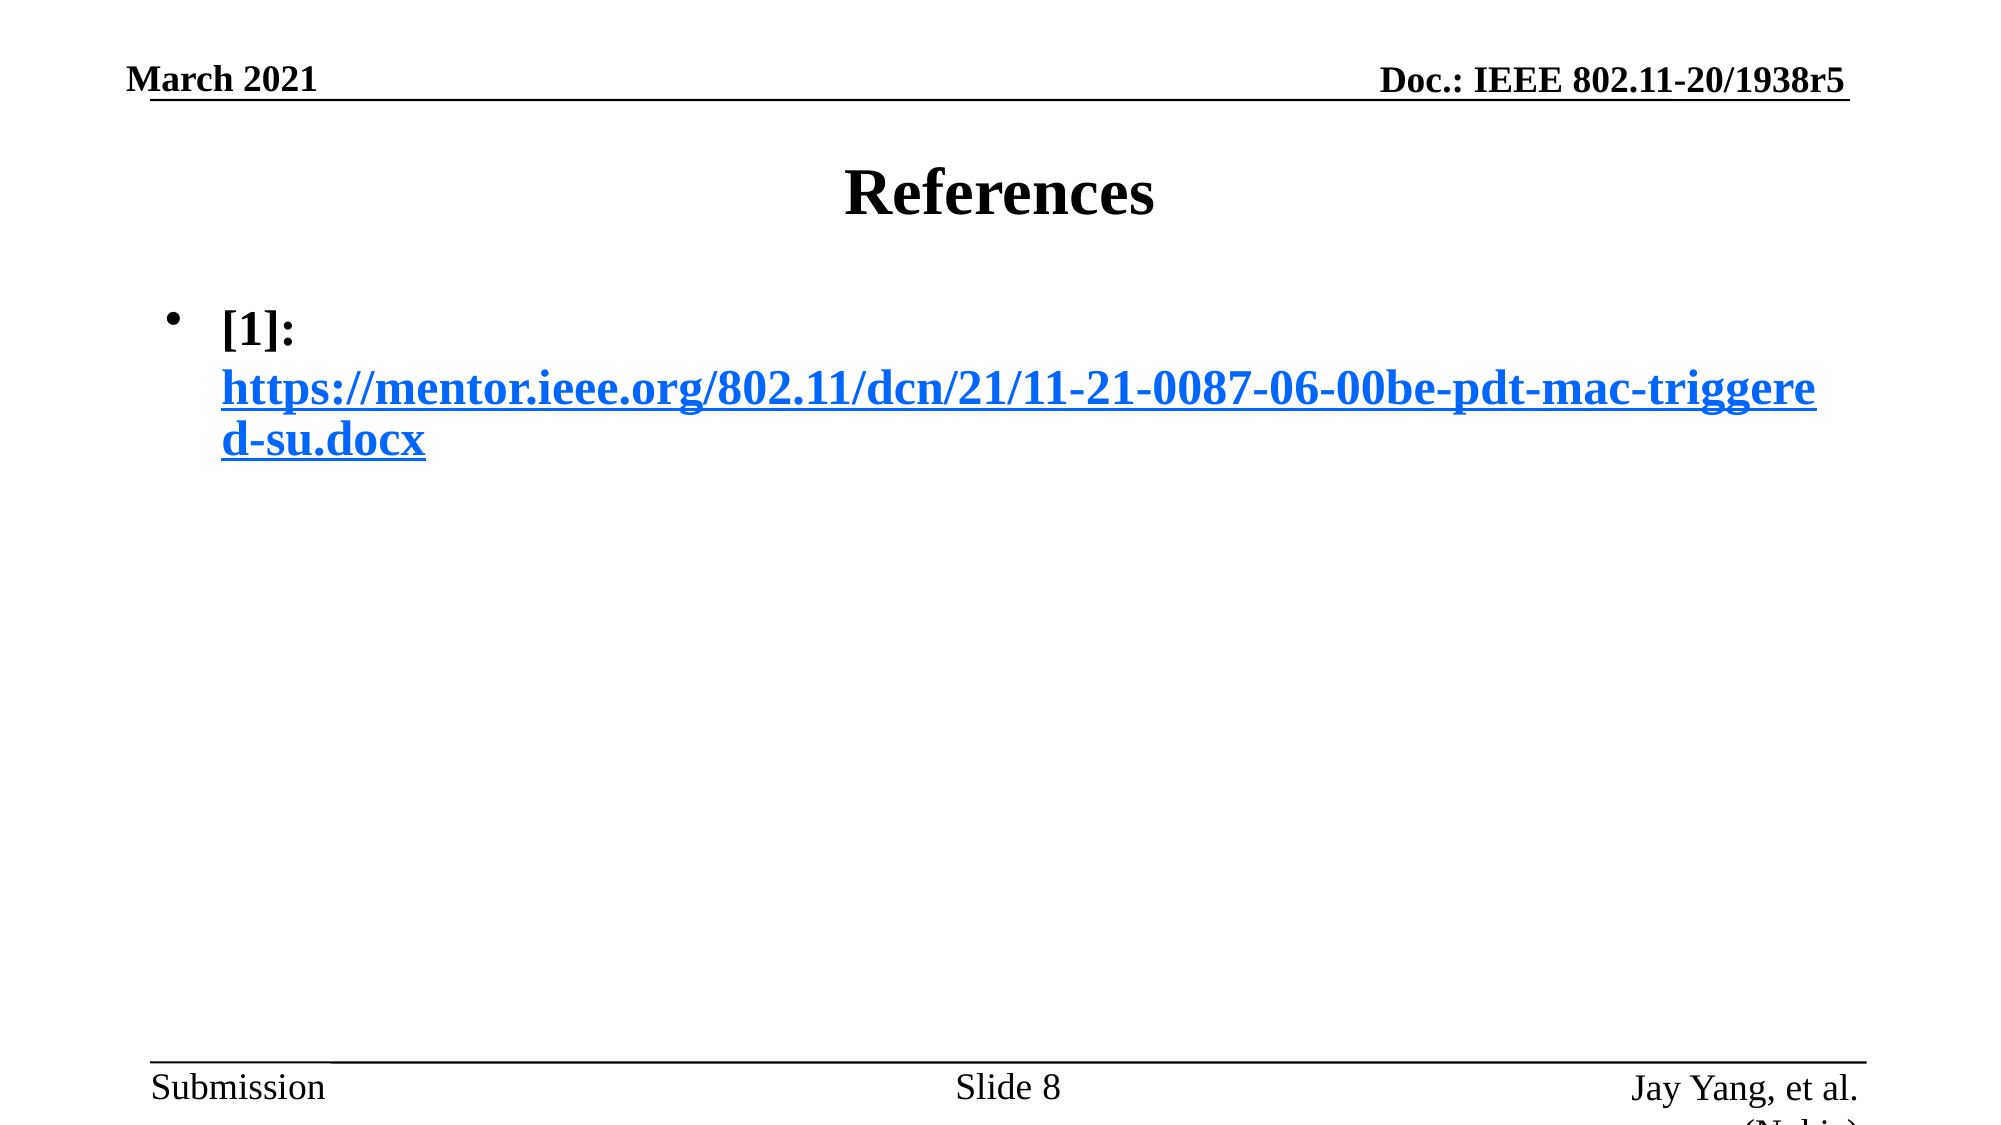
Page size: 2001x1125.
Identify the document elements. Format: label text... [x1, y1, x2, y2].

list [1]: https://mentor.ieee.org/802.11/dcn/21/11-21-0087-06-00be-pdt-mac-triggered-su.docx [149, 287, 1851, 1038]
slide_number Slide 8 [942, 1061, 1075, 1108]
footer Jay Yang, et al. (Nokia) [1585, 1062, 1860, 1109]
title References [149, 112, 1851, 263]
